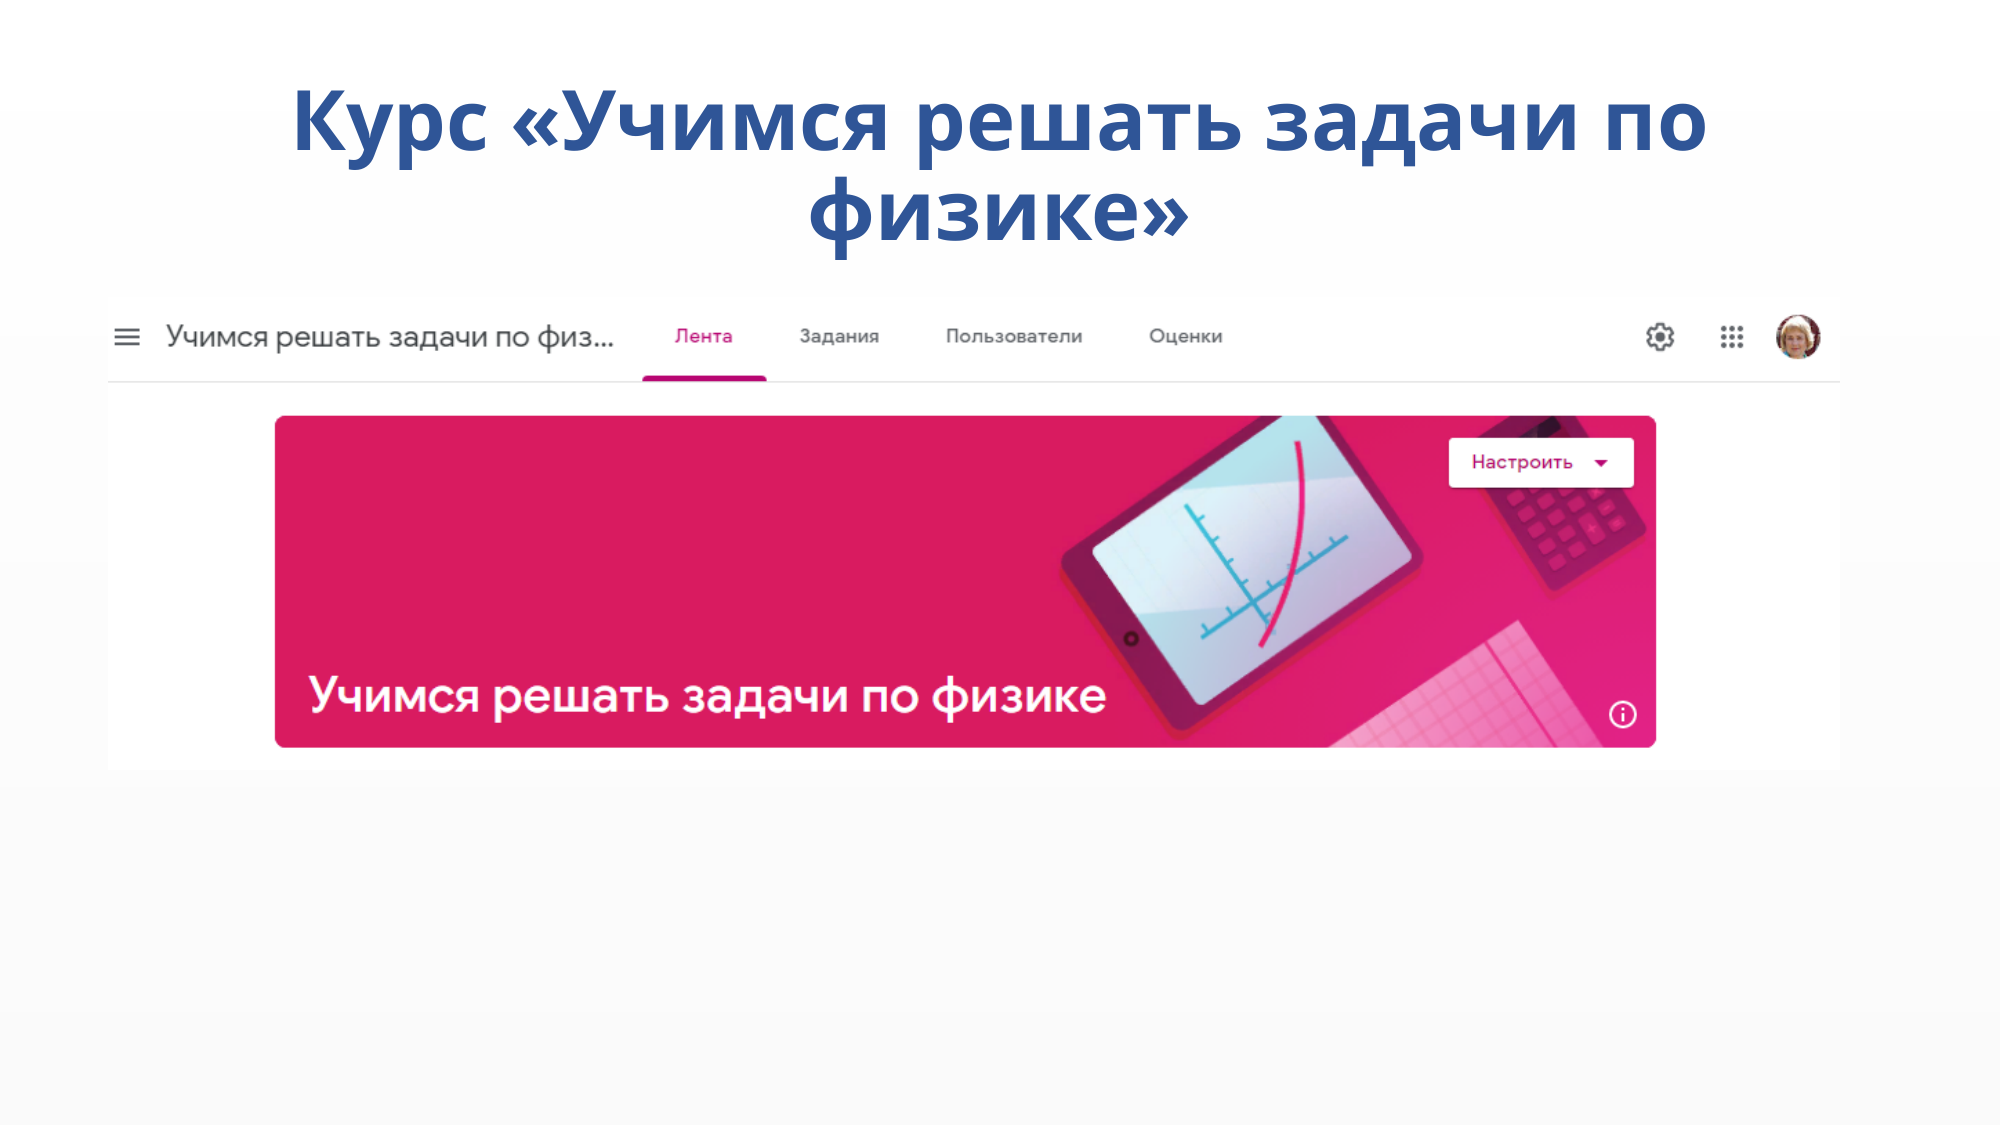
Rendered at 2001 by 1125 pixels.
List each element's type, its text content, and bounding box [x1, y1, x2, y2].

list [108, 297, 1840, 770]
title Курс «Учимся решать задачи по физике» [137, 59, 1863, 278]
